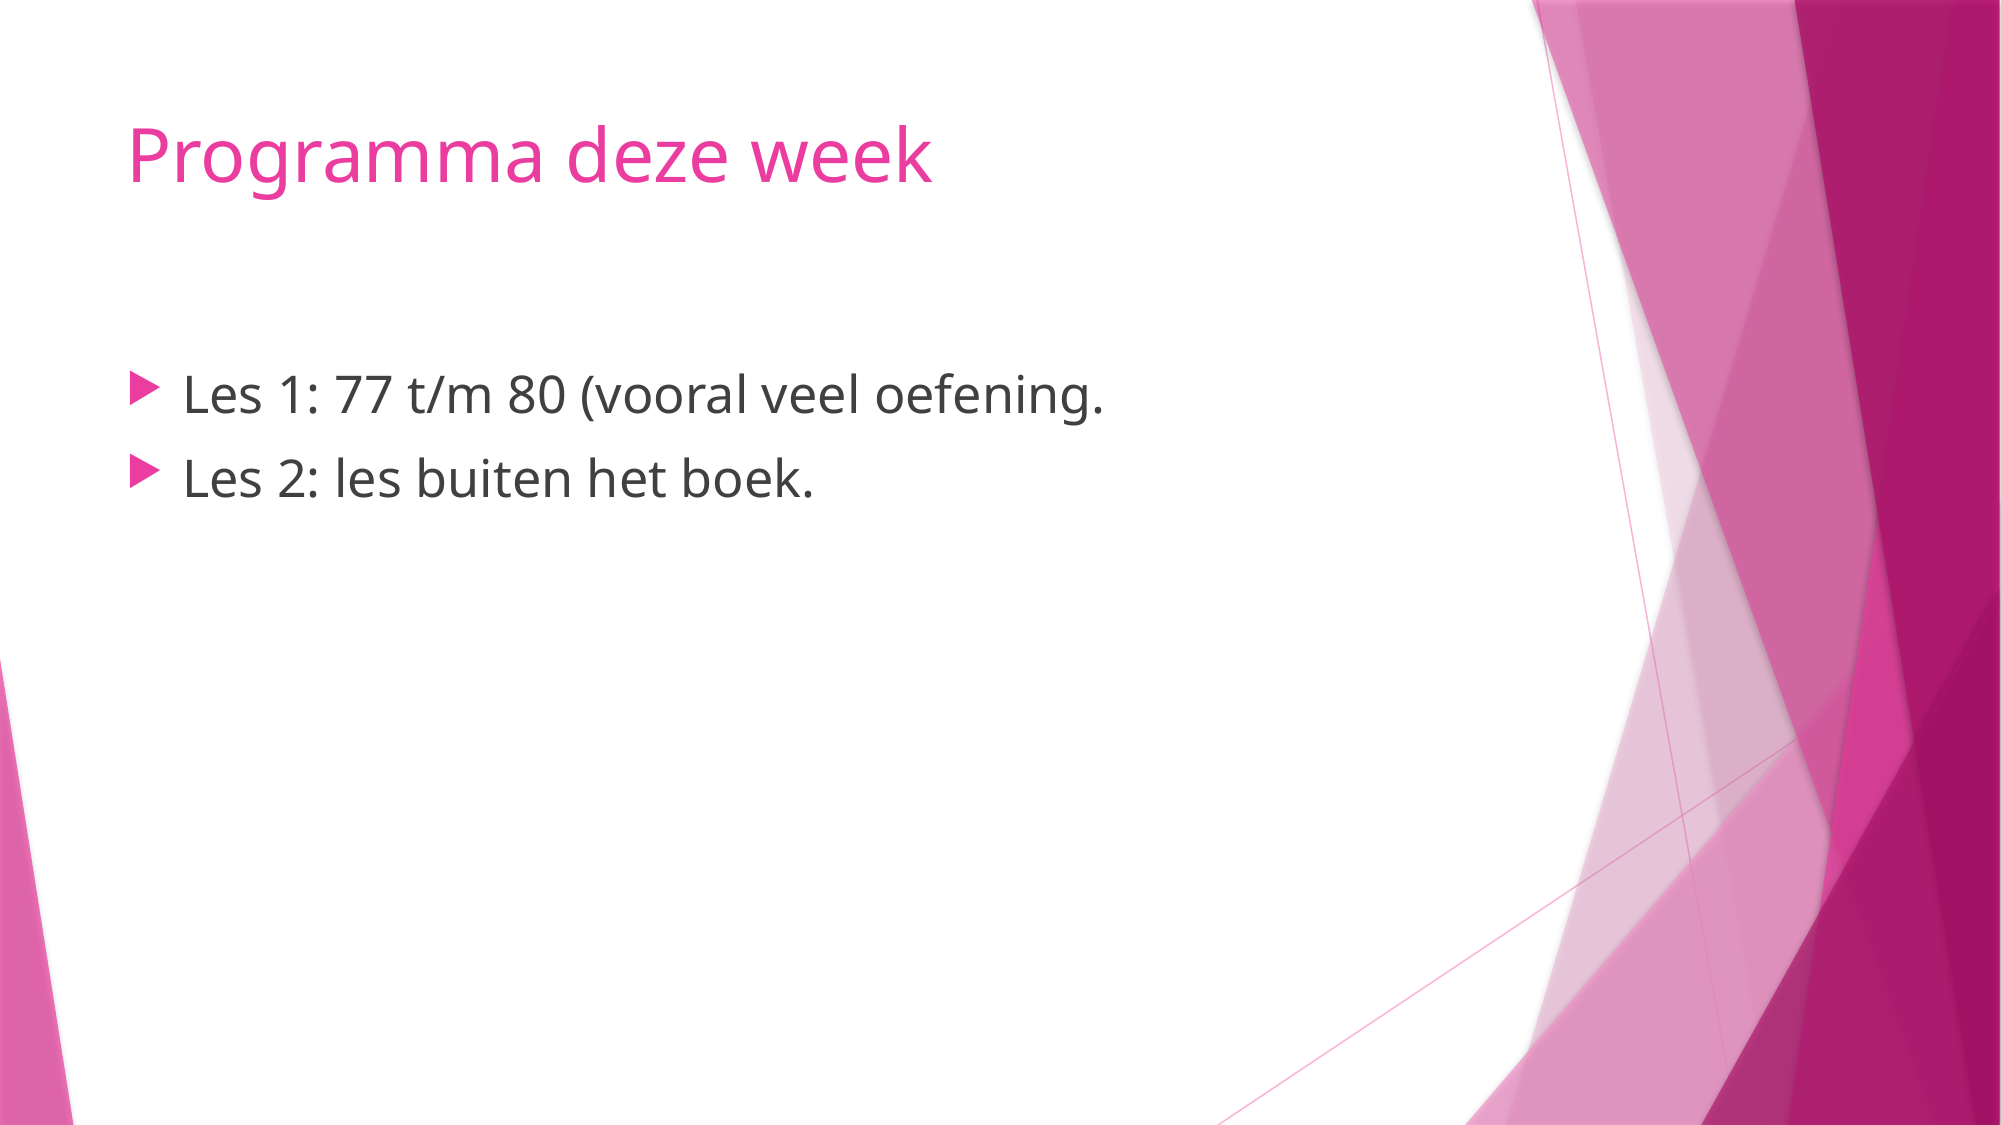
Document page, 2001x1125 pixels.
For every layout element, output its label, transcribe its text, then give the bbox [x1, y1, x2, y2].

list Les 1: 77 t/m 80 (vooral veel oefening. Les 2: les buiten het boek. [111, 354, 1522, 992]
title Programma deze week [111, 99, 1522, 317]
